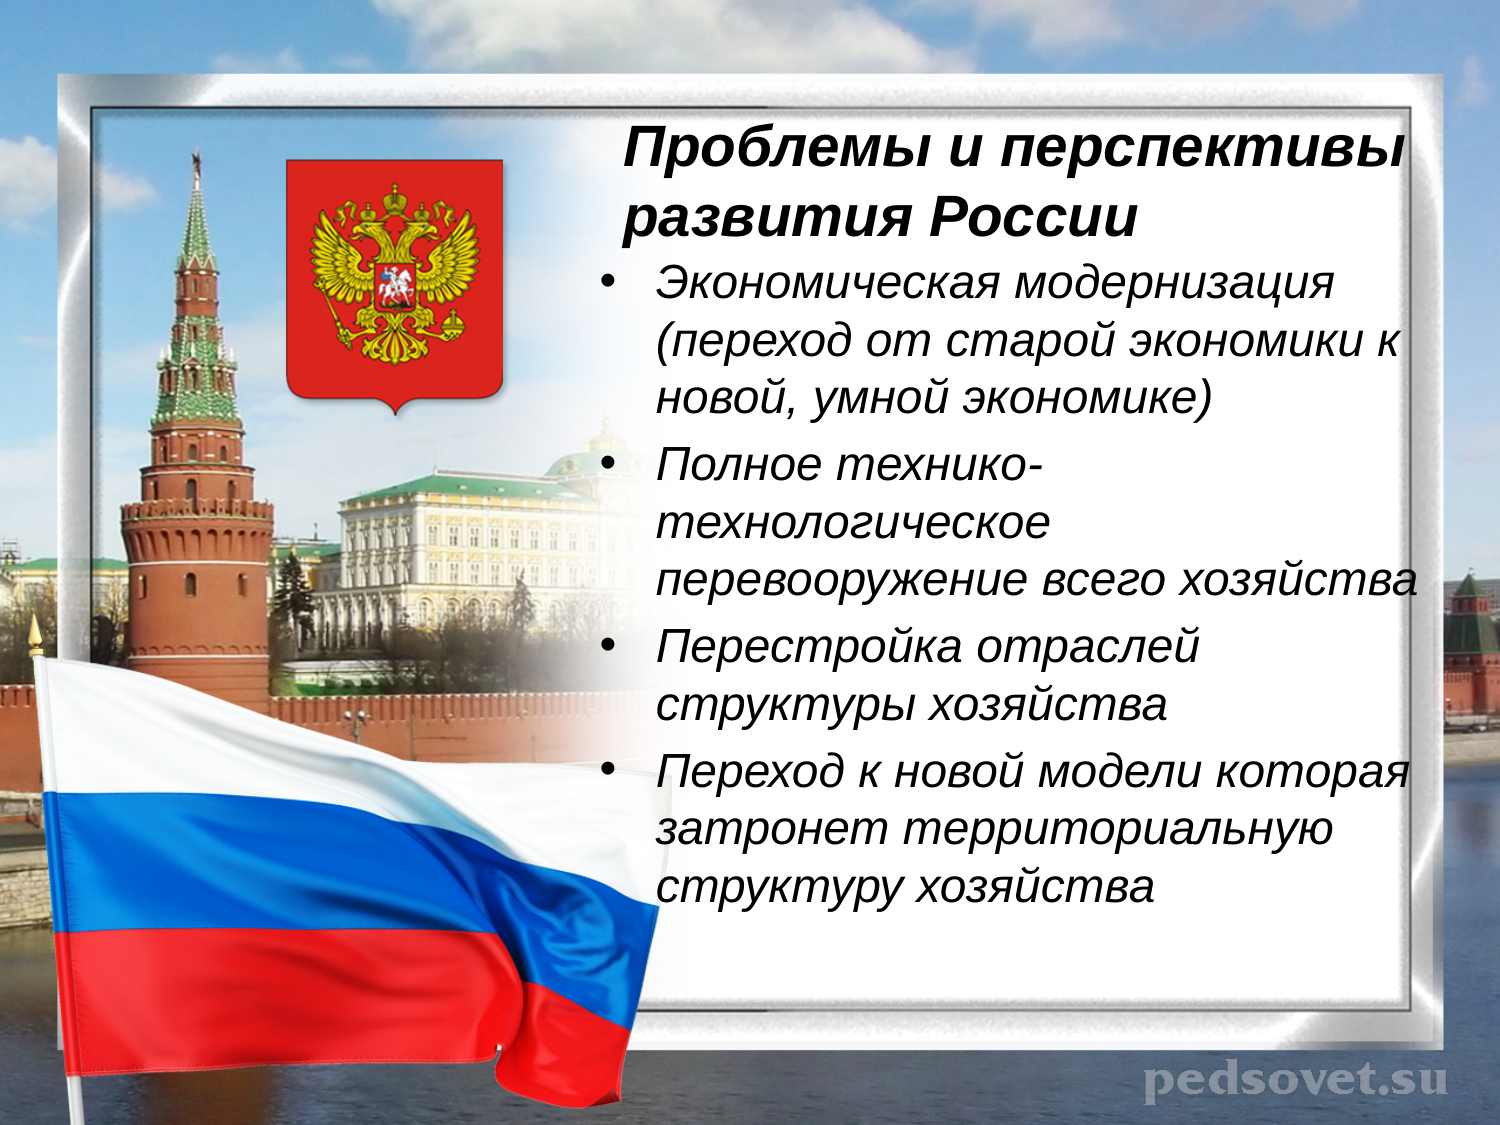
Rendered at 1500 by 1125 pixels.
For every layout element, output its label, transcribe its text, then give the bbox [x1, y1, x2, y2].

picture [0, 0, 1500, 1125]
title Проблемы и перспективы развития России [608, 101, 1436, 243]
list Экономическая модернизация (переход от старой экономики к новой, умной экономике) Полное технико-технологическое перевооружение всего хозяйства Перестройка отраслей структуры хозяйства Переход к новой модели которая затронет территориальную структуру хозяйства [584, 243, 1447, 1071]
